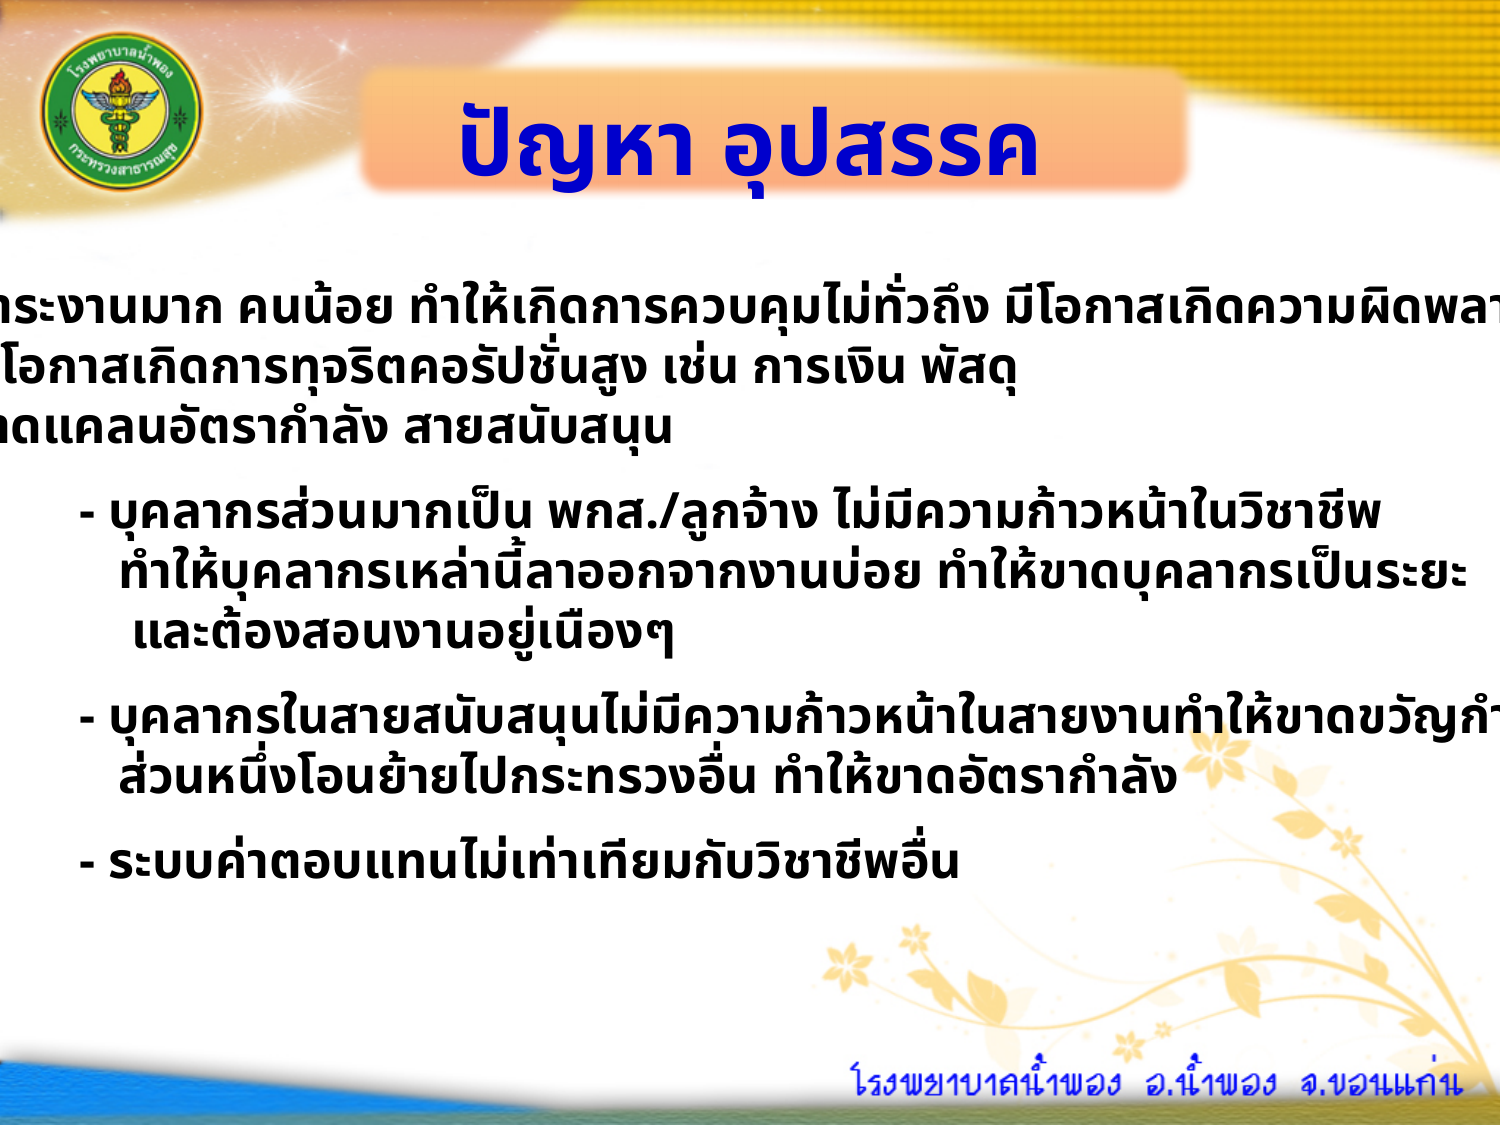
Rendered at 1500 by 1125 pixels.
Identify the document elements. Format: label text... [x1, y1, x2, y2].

text_box ภาระงานมาก คนน้อย ทำให้เกิดการควบคุมไม่ทั่วถึง มีโอกาสเกิดความผิดพลาดสูง มีโอกาสเกิดการทุจริตคอรัปชั่นสูง เช่น การเงิน พัสดุ ขาดแคลนอัตรากำลัง สายสนับสนุน - บุคลากรส่วนมากเป็น พกส./ลูกจ้าง ไม่มีความก้าวหน้าในวิชาชีพ ทำให้บุคลากรเหล่านี้ลาออกจากงานบ่อย ทำให้ขาดบุคลากรเป็นระยะ และต้องสอนงานอยู่เนืองๆ - บุคลากรในสายสนับสนุนไม่มีความก้าวหน้าในสายงานทำให้ขาดขวัญกำลังใจ ส่วนหนึ่งโอนย้ายไปกระทรวงอื่น ทำให้ขาดอัตรากำลัง - ระบบค่าตอบแทนไม่เท่าเทียมกับวิชาชีพอื่น [0, 266, 1500, 896]
title ปัญหา อุปสรรค [75, 45, 1425, 233]
picture [0, 0, 1500, 266]
picture [0, 896, 1500, 1125]
